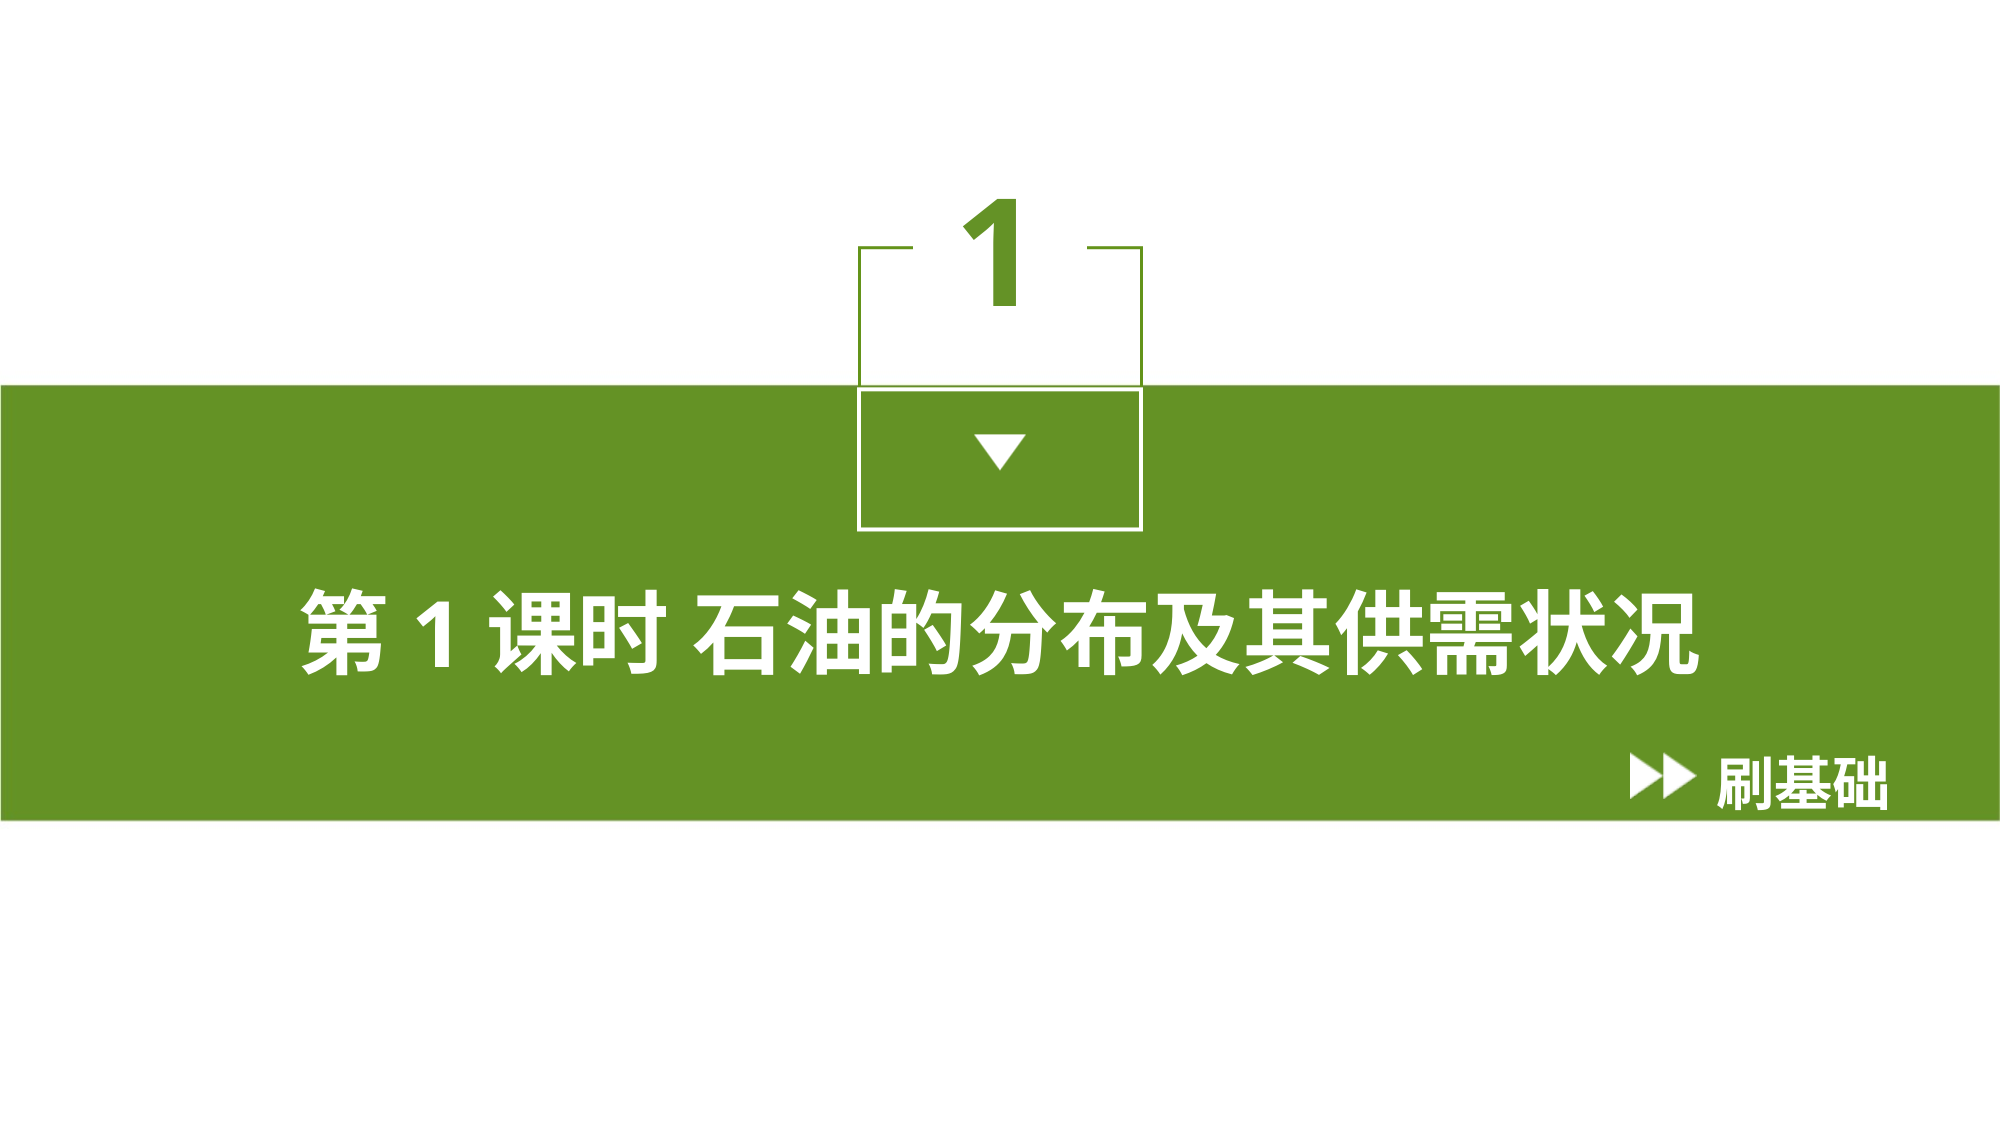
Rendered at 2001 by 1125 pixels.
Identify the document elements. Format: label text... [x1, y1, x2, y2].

picture [0, 739, 2000, 1125]
text_box 刷基础 [1715, 718, 1997, 812]
text_box 1 [865, 148, 1130, 345]
picture [0, 0, 2000, 572]
text_box 第1课时 石油的分布及其供需状况 [0, 572, 2000, 791]
